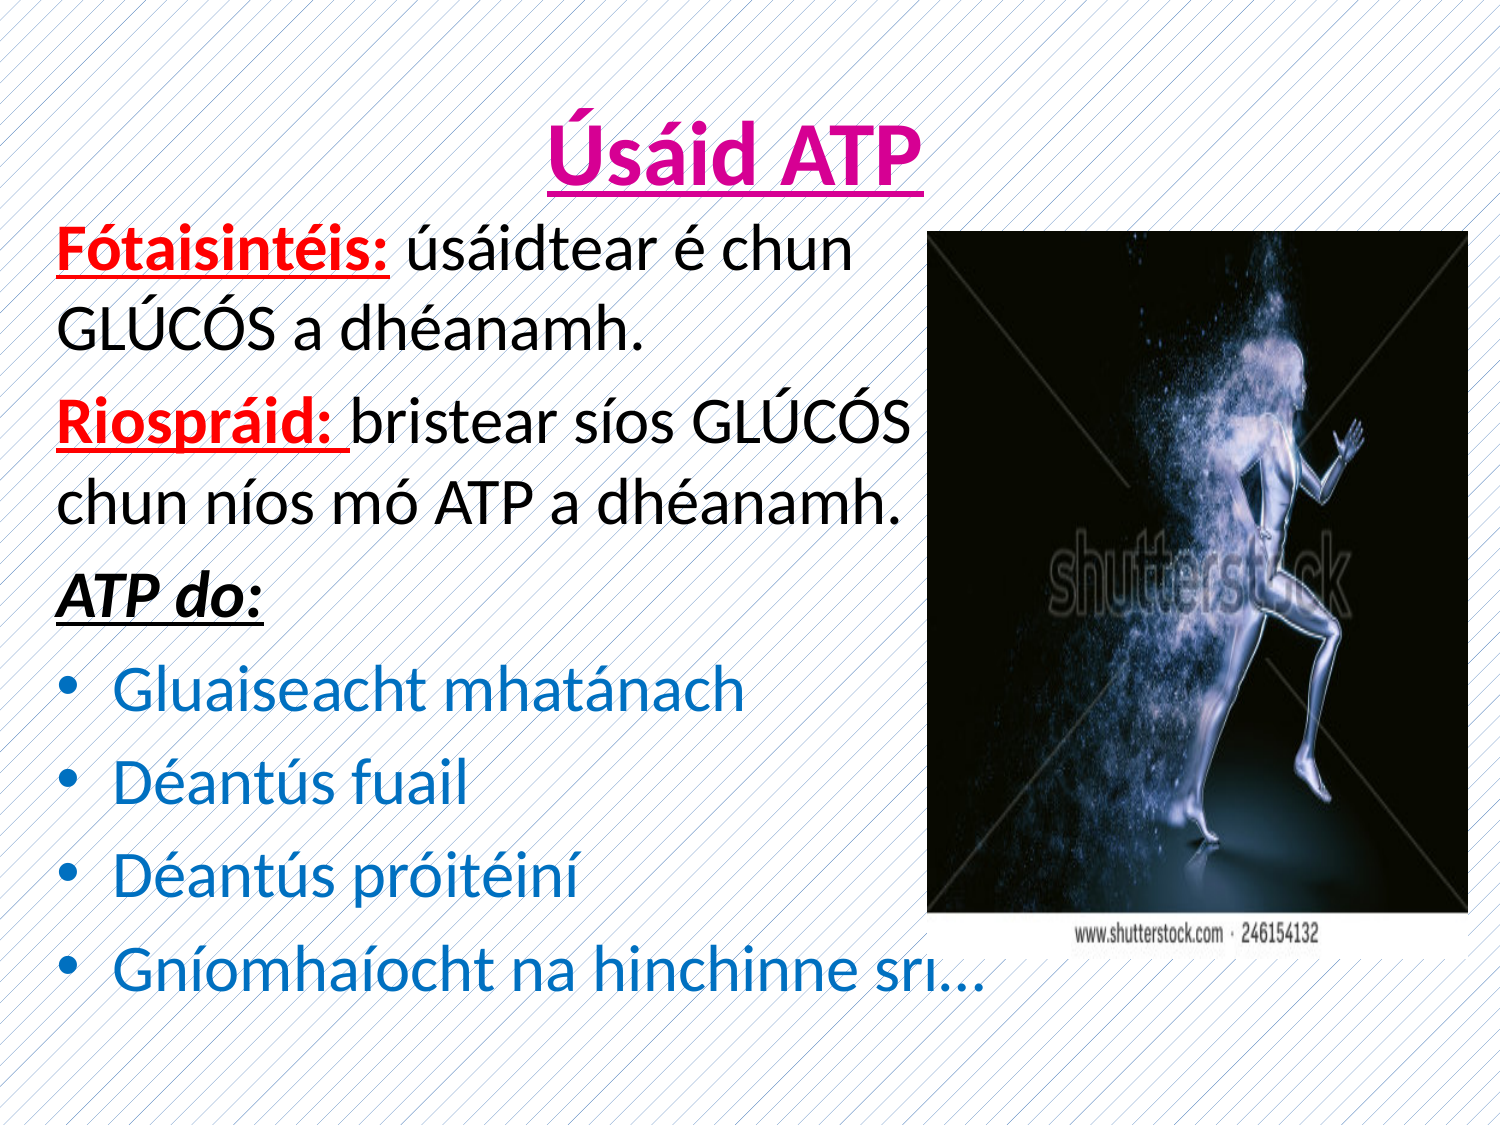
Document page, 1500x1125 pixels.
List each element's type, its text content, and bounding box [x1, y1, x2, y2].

picture [926, 231, 1468, 959]
footer [512, 1042, 988, 1103]
title Úsáid ATP [60, 66, 1411, 230]
list Fótaisintéis: úsáidtear é chun GLÚCÓS a dhéanamh. Riospráid: bristear síos GLÚCÓS chun níos mó ATP a dhéanamh. ATP do: Gluaiseacht mhatánach Déantús fuail Déantús próitéiní Gníomhaíocht na hinchinne srl… [41, 196, 1069, 1047]
